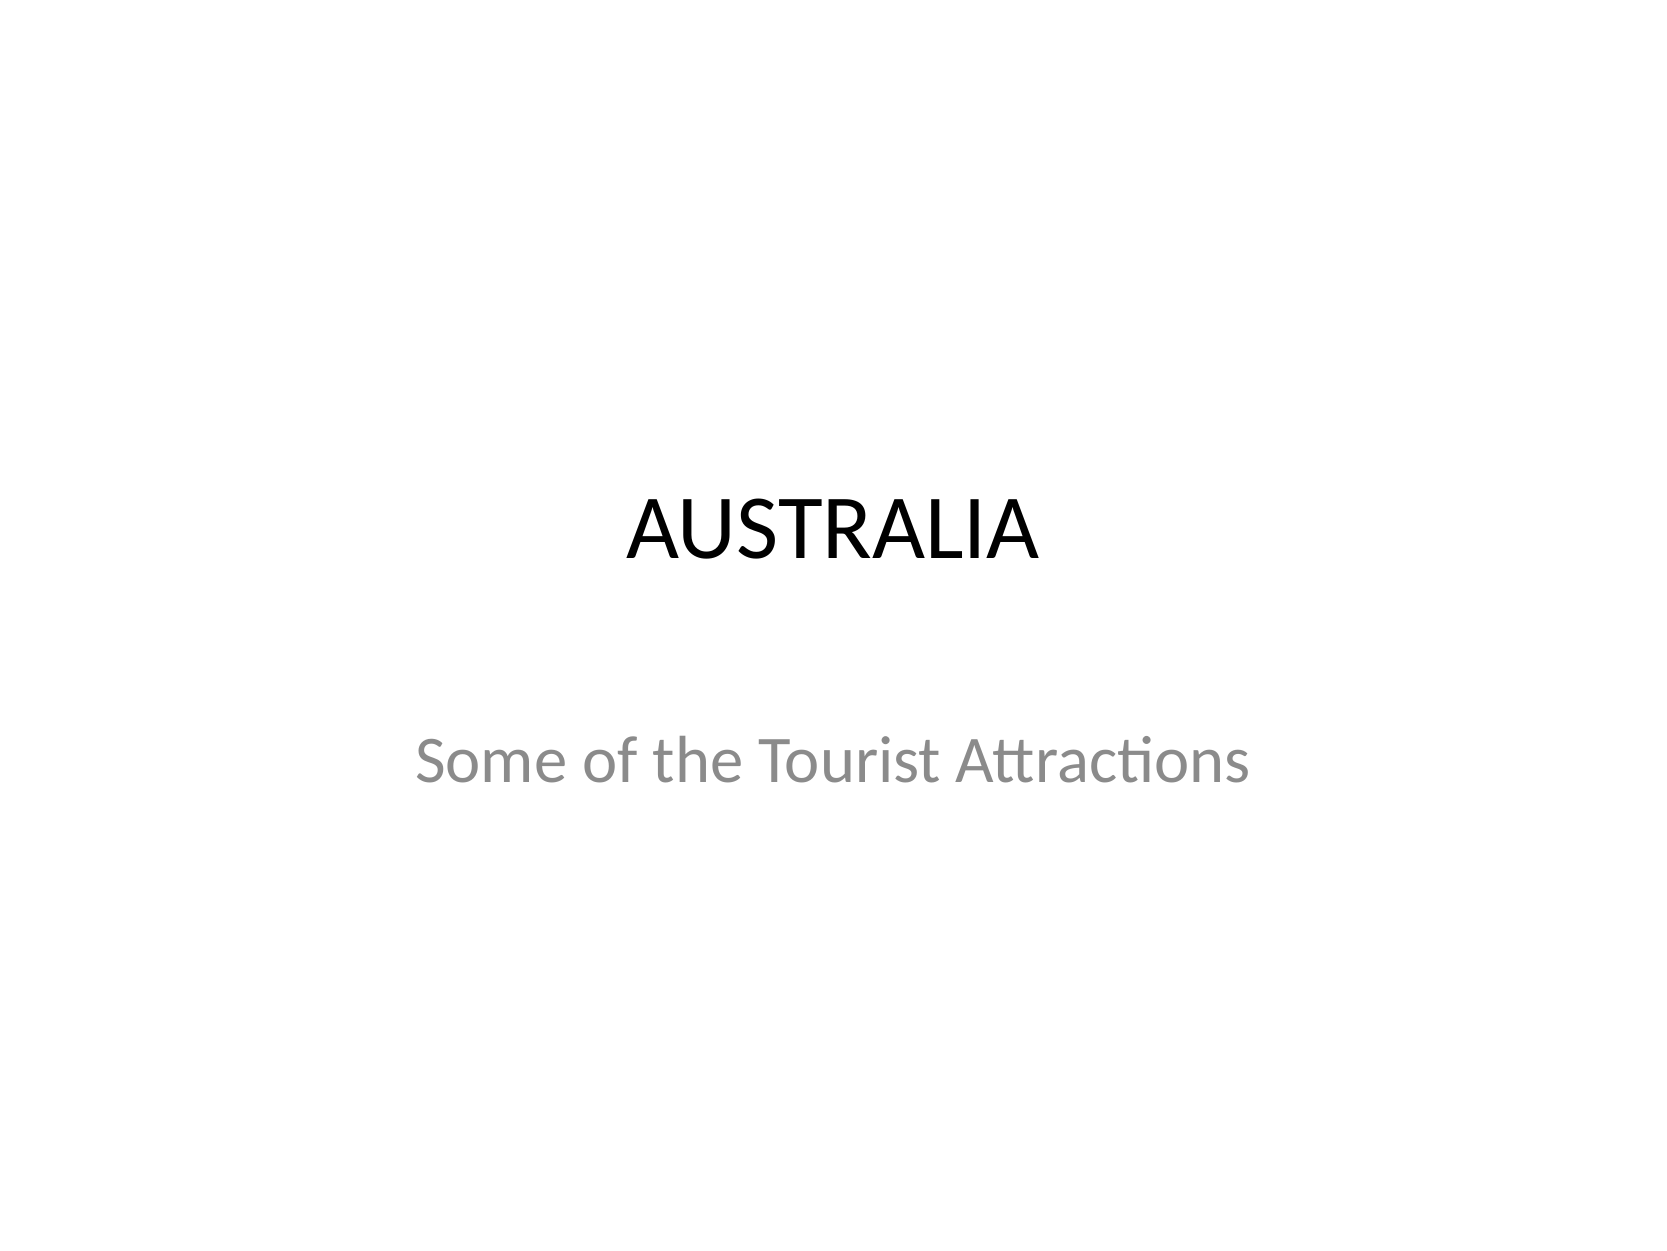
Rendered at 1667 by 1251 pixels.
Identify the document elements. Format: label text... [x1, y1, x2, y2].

subtitle Some of the Tourist Attractions [249, 708, 1417, 1028]
title AUSTRALIA [124, 388, 1542, 657]
